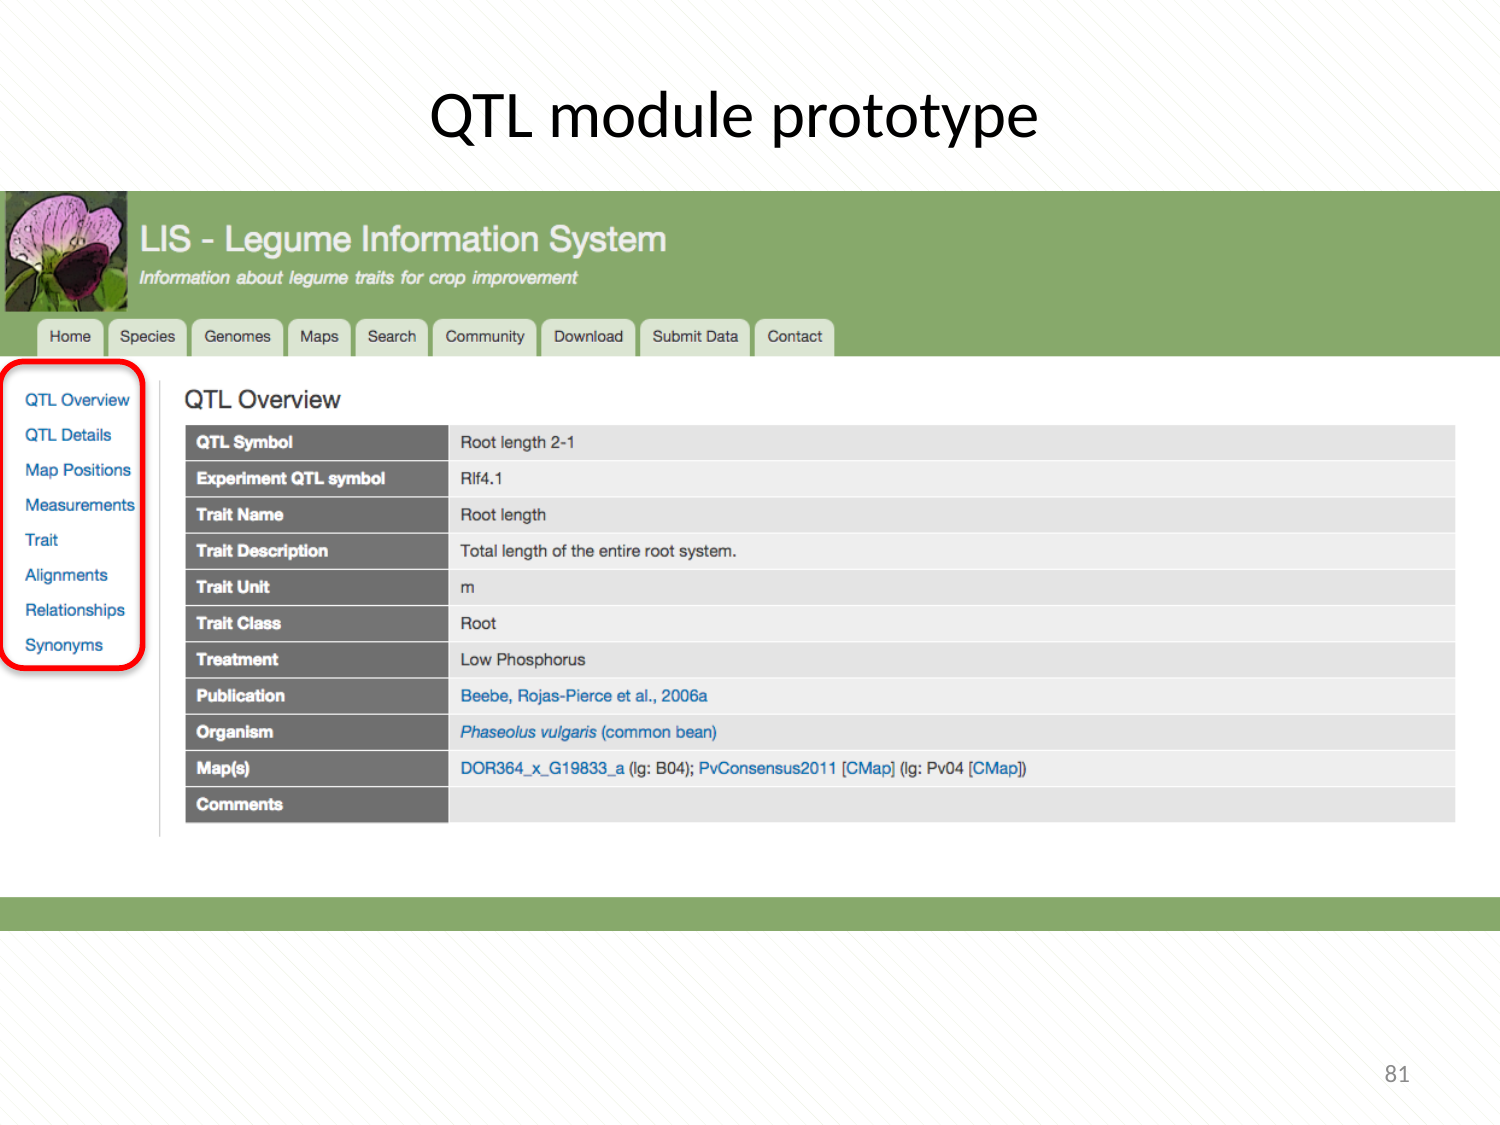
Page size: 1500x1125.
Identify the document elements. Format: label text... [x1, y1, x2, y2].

slide_number 81 [1074, 1042, 1425, 1103]
picture [0, 191, 1500, 931]
text_box QTL module prototype [74, 16, 1425, 190]
